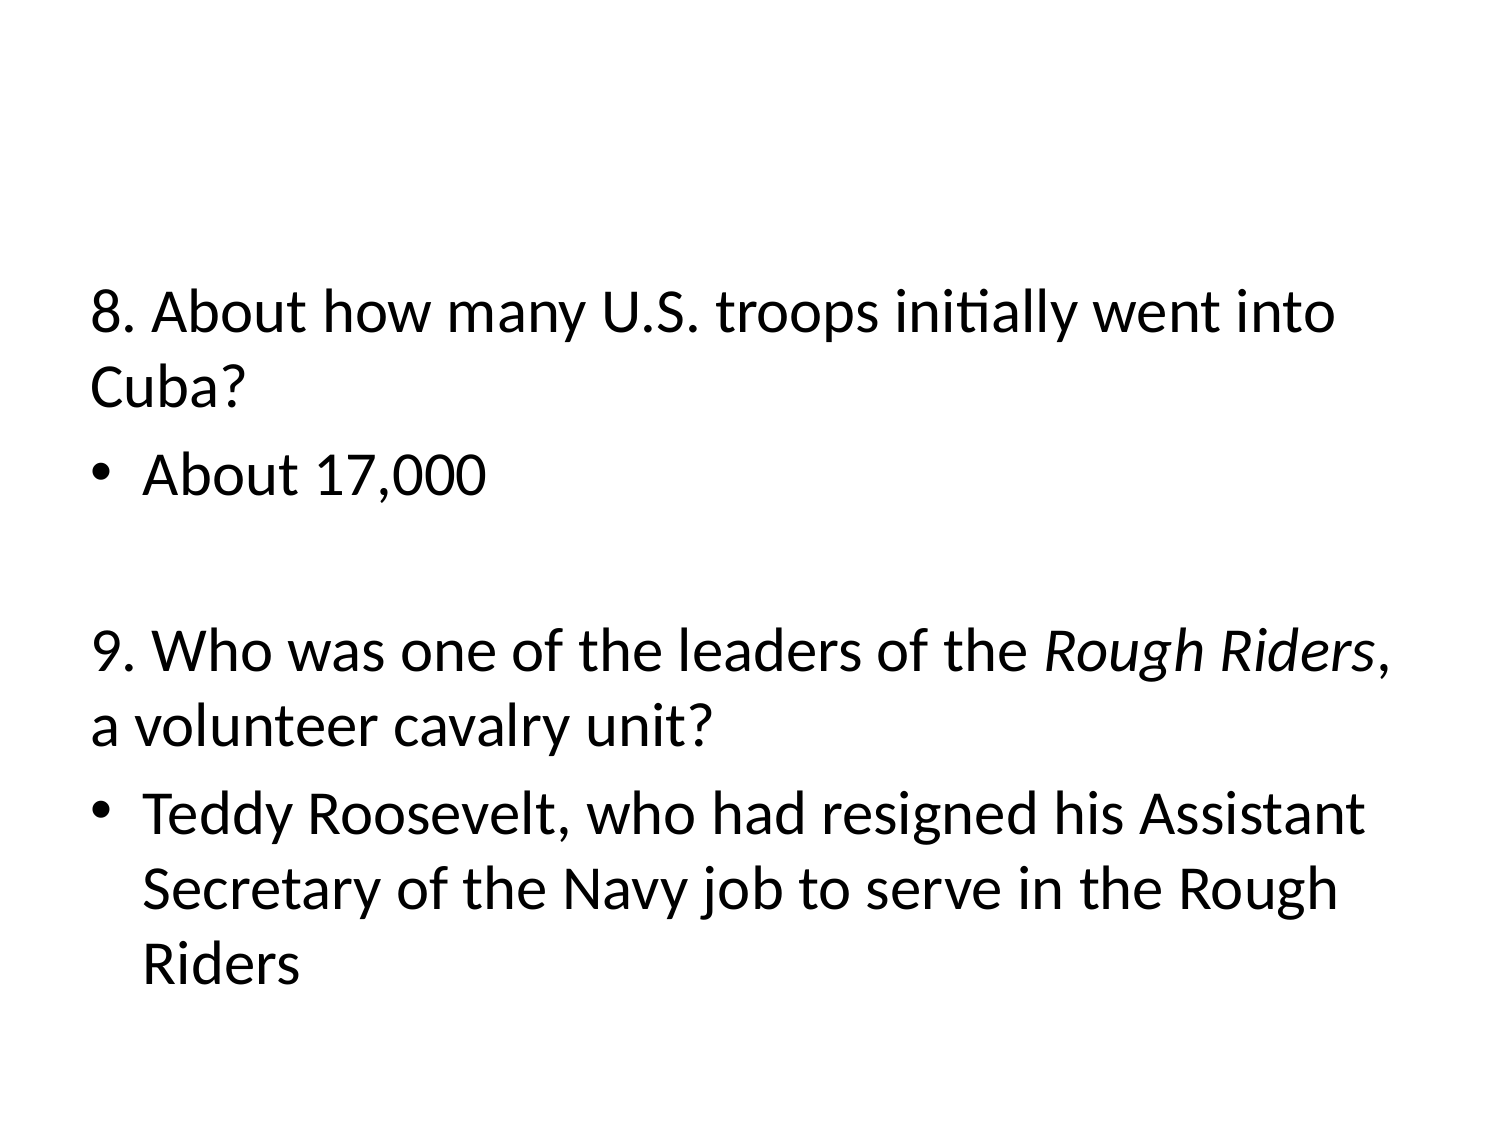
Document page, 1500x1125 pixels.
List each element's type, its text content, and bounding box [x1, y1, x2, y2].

list 8. About how many U.S. troops initially went into Cuba? About 17,000 9. Who was one of the leaders of the Rough Riders, a volunteer cavalry unit? Teddy Roosevelt, who had resigned his Assistant Secretary of the Navy job to serve in the Rough Riders [75, 262, 1425, 1005]
